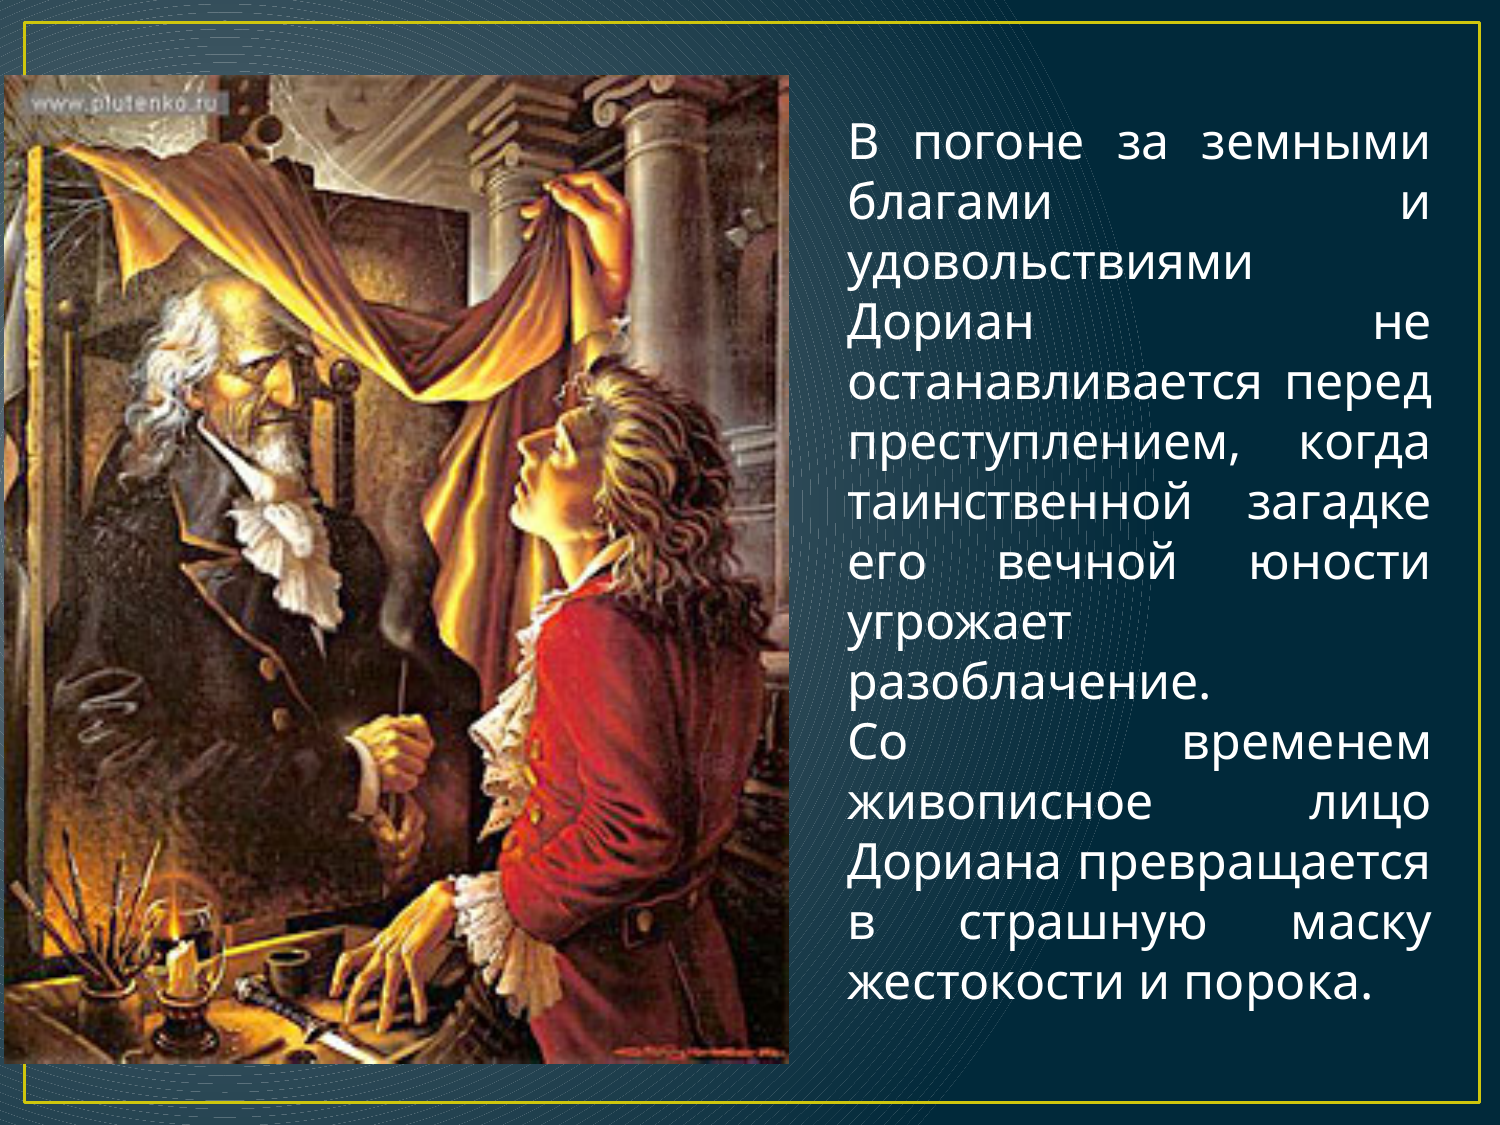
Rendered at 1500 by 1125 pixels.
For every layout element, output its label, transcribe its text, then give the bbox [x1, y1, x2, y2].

picture [3, 75, 789, 1065]
text_box В погоне за земными благами и удовольствиями Дориан не останавливается перед преступлением, когда таинственной загадке его вечной юности угрожает разоблачение. Со временем живописное лицо Дориана превращается в страшную маску жестокости и порока. [832, 101, 1447, 1067]
